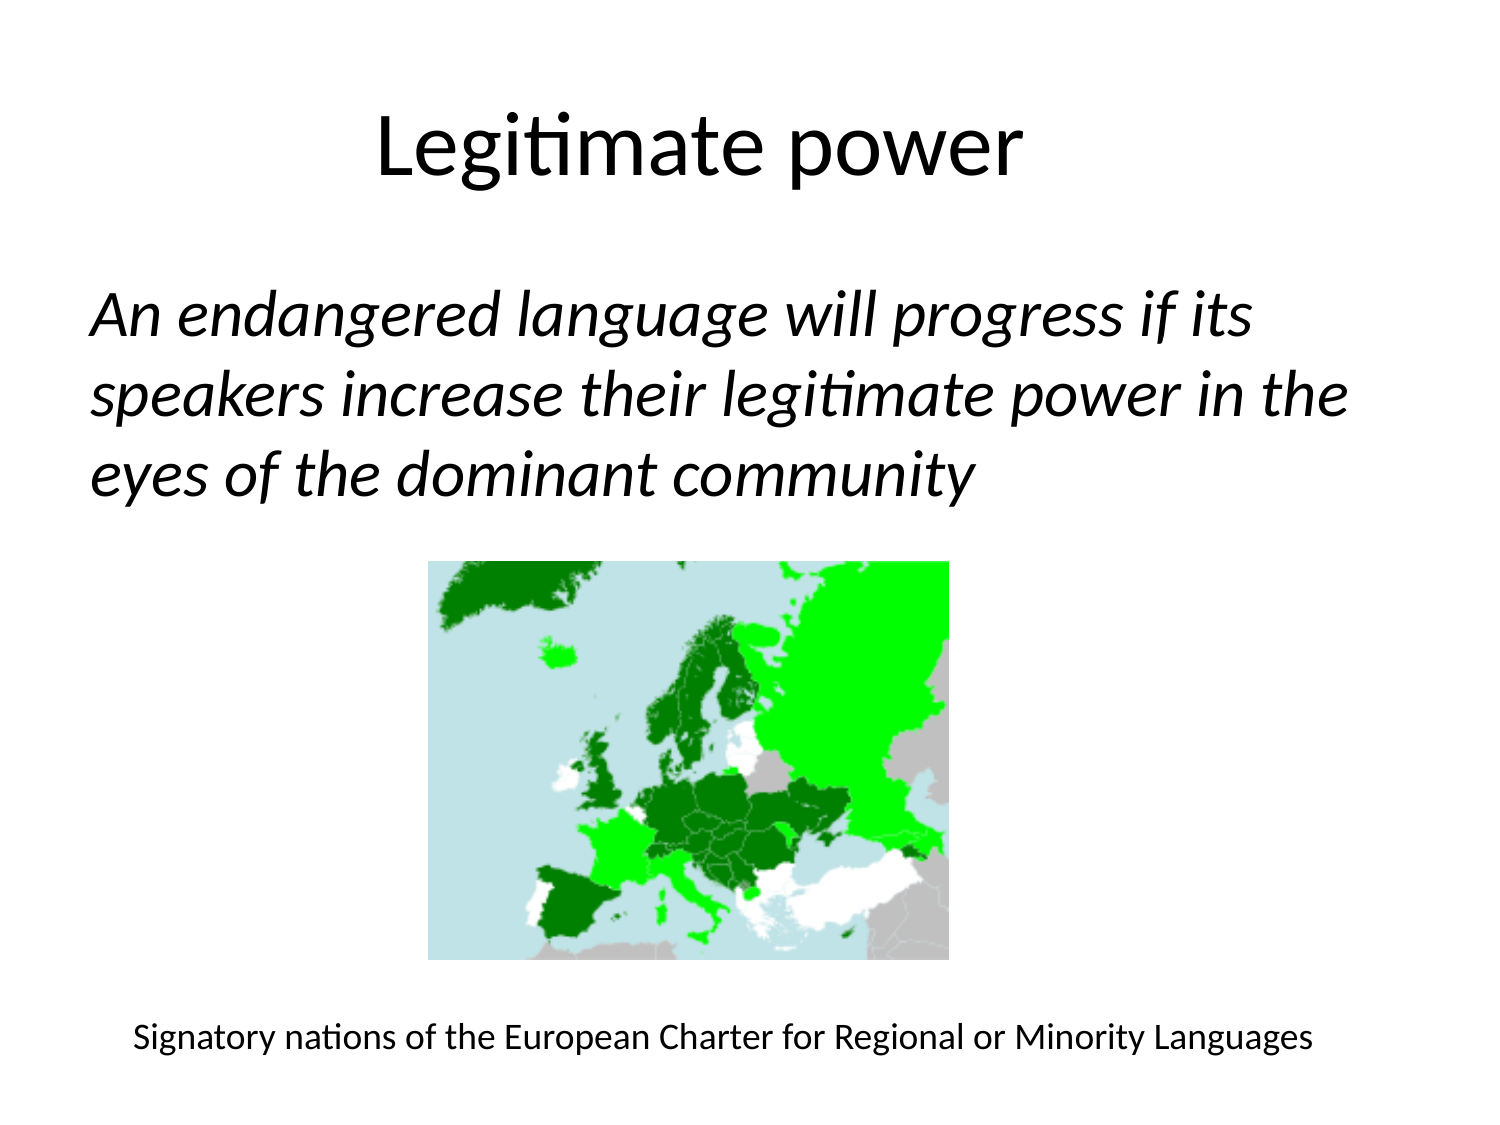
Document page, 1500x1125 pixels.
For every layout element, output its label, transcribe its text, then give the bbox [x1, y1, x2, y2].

text_box Signatory nations of the European Charter for Regional or Minority Languages [118, 1004, 1369, 1065]
picture [427, 561, 950, 960]
title Legitimate power [75, 45, 1425, 233]
list An endangered language will progress if its speakers increase their legitimate power in the eyes of the dominant community [75, 262, 1425, 1005]
